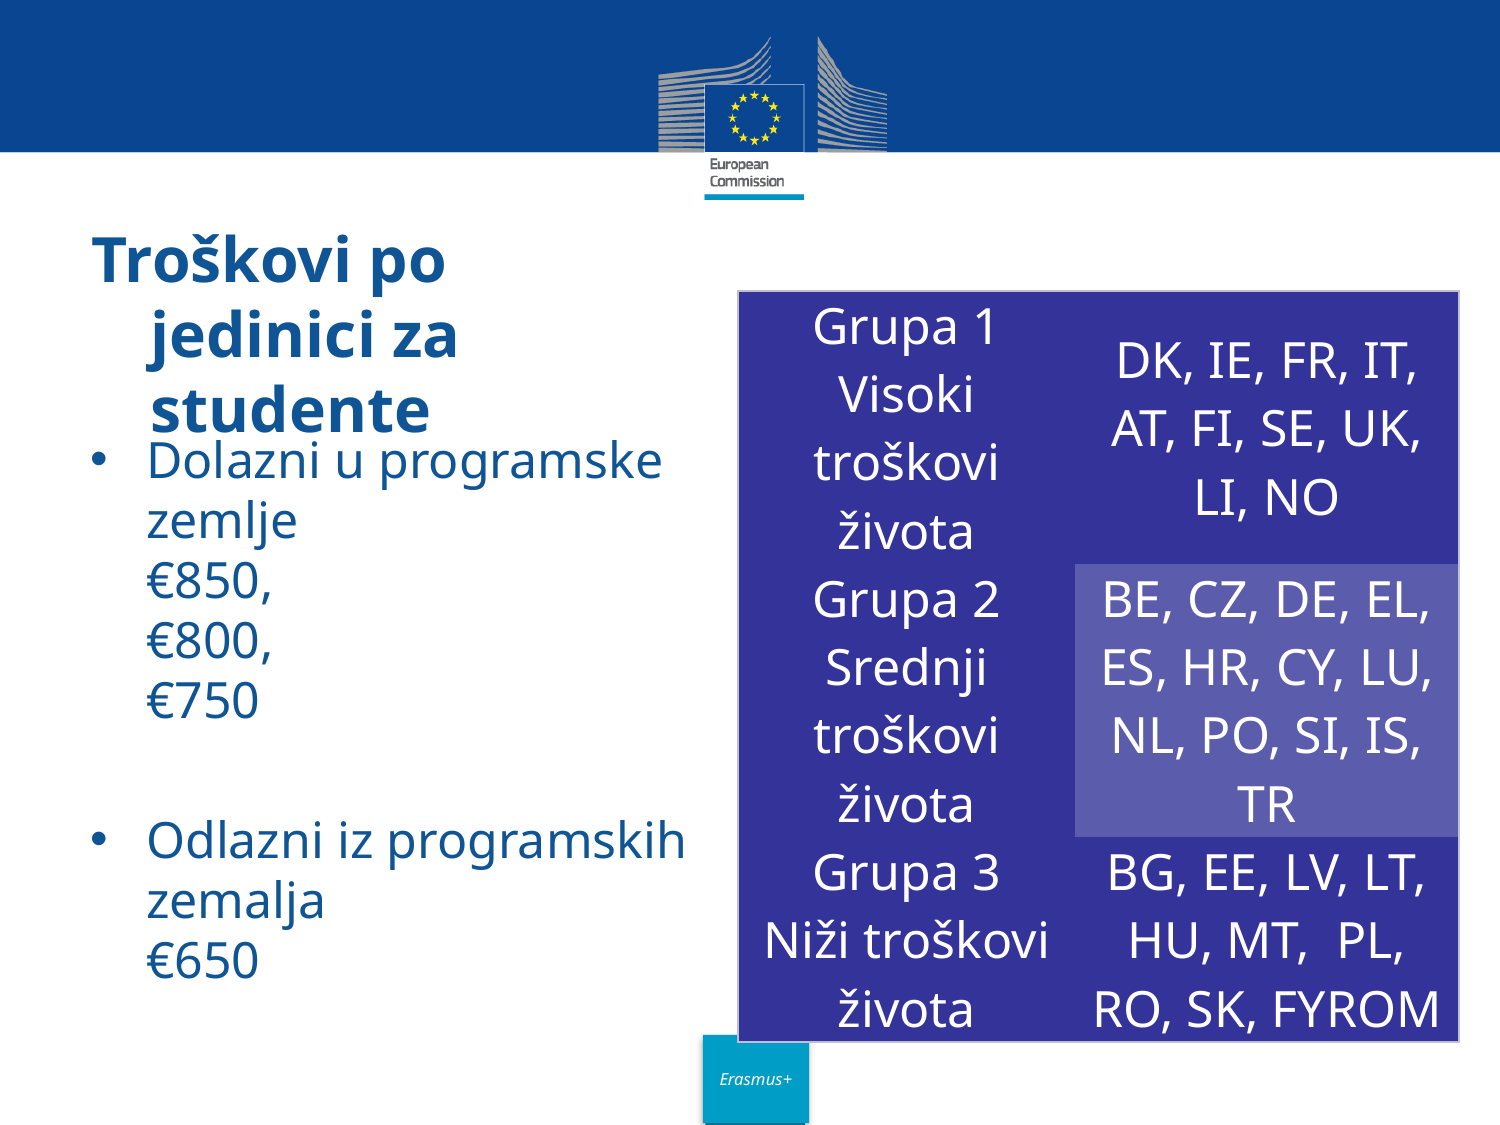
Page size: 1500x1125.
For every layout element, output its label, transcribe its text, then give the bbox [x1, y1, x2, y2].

table_cell Grupa 3 Niži troškovi života [739, 837, 1075, 1041]
table_header Grupa 1 Visoki troškovi života [739, 292, 1075, 564]
table_cell Grupa 2 Srednji troškovi života [739, 564, 1075, 837]
list Dolazni u programske zemlje €850, €800, €750 Odlazni iz programskih zemalja €650 [75, 420, 737, 1017]
title Troškovi po jedinici za studente [76, 255, 703, 409]
table_cell BG, EE, LV, LT, HU, MT, PL, RO, SK, FYROM [1075, 837, 1458, 1041]
table_header DK, IE, FR, IT, AT, FI, SE, UK, LI, NO [1075, 292, 1458, 564]
table_cell BE, CZ, DE, EL, ES, HR, CY, LU, NL, PO, SI, IS, TR [1075, 564, 1458, 837]
picture [0, 0, 1500, 1125]
